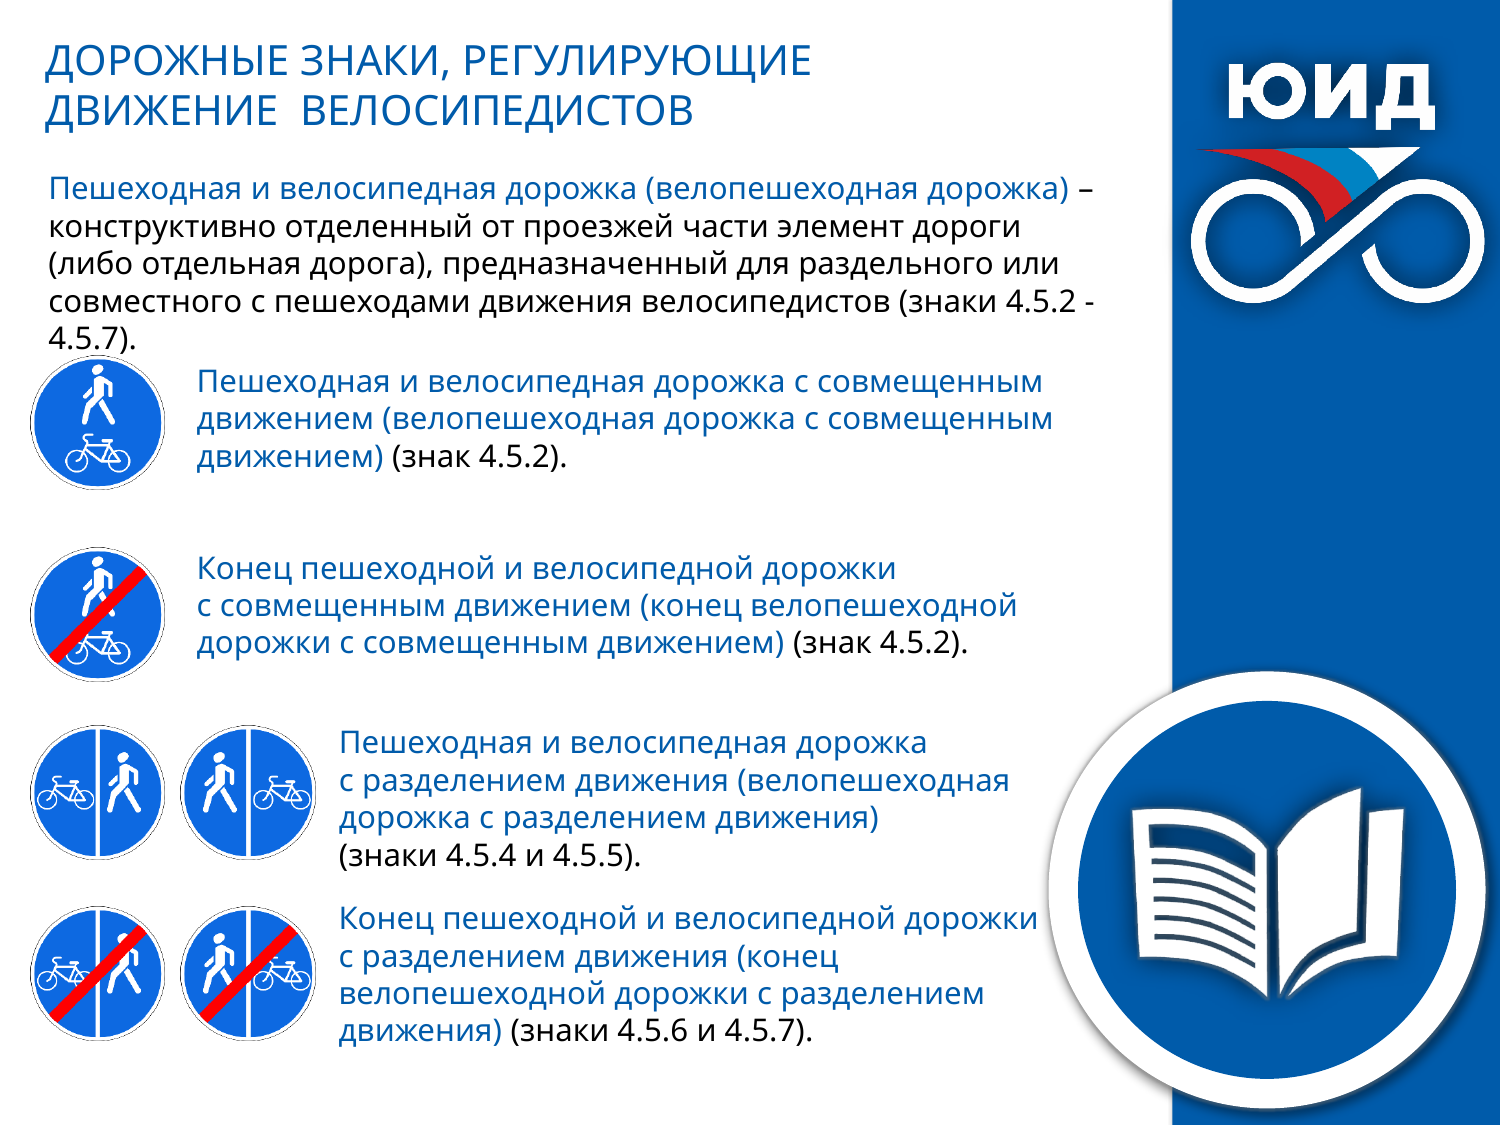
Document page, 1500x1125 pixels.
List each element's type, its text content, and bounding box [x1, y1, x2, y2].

picture [180, 725, 316, 860]
text_box Пешеходная и велосипедная дорожка (велопешеходная дорожка) – конструктивно отделенный от проезжей части элемент дороги (либо отдельная дорога), предназначенный для раздельного или совместного с пешеходами движения велосипедистов (знаки 4.5.2 - 4.5.7). [33, 161, 1048, 364]
picture [30, 906, 165, 1041]
picture [30, 725, 165, 860]
picture [30, 355, 165, 490]
text_box Пешеходная и велосипедная дорожка с разделением движения (велопешеходная дорожка с разделением движения) (знаки 4.5.4 и 4.5.5). [324, 715, 1048, 880]
picture [180, 906, 316, 1041]
text_box Пешеходная и велосипедная дорожка с совмещенным движением (велопешеходная дорожка с совмещенным движением) (знак 4.5.2). [181, 353, 1048, 481]
text_box Конец пешеходной и велосипедной дорожки с совмещенным движением (конец велопешеходной дорожки с совмещенным движением) (знак 4.5.2). [181, 540, 1048, 668]
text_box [1048, 0, 1500, 1125]
text_box ДОРОЖНЫЕ ЗНАКИ, РЕГУЛИРУЮЩИЕ ДВИЖЕНИЕ ВЕЛОСИПЕДИСТОВ [31, 26, 1048, 142]
picture [30, 547, 165, 682]
text_box Конец пешеходной и велосипедной дорожки с разделением движения (конец велопешеходной дорожки с разделением движения) (знаки 4.5.6 и 4.5.7). [323, 890, 1048, 1056]
